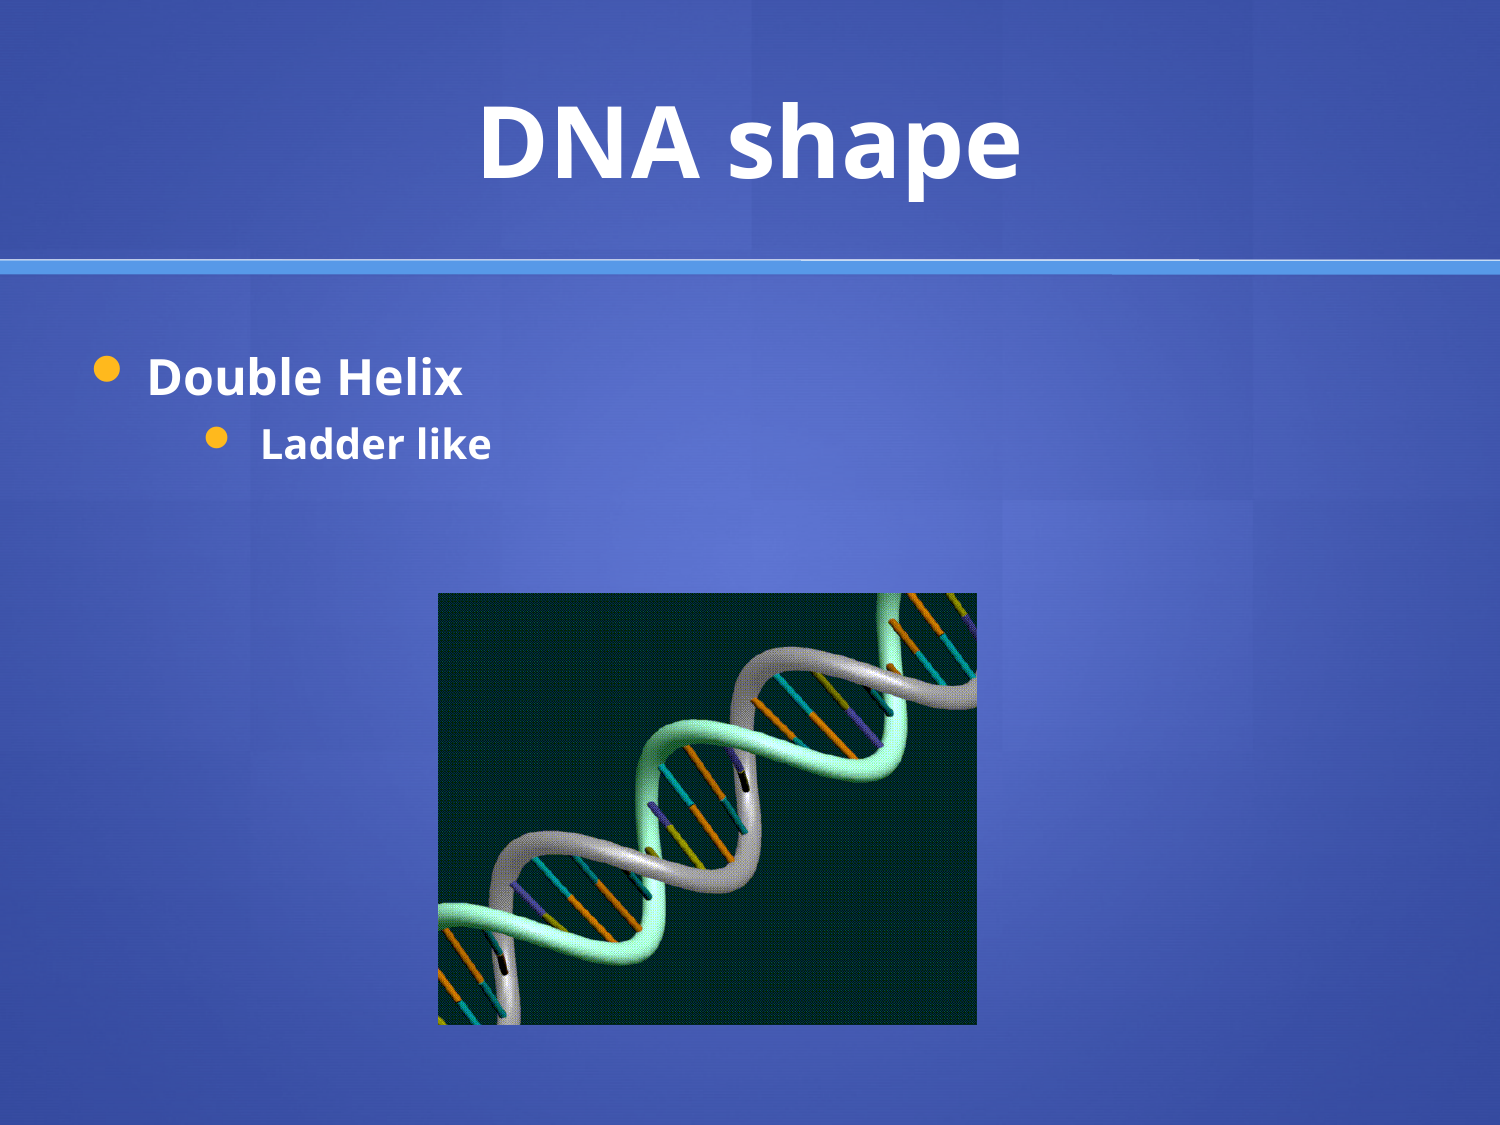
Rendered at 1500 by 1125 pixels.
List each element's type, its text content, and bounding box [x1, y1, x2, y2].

list Double Helix Ladder like [75, 337, 1425, 988]
title DNA shape [75, 45, 1425, 233]
picture [437, 592, 978, 1026]
